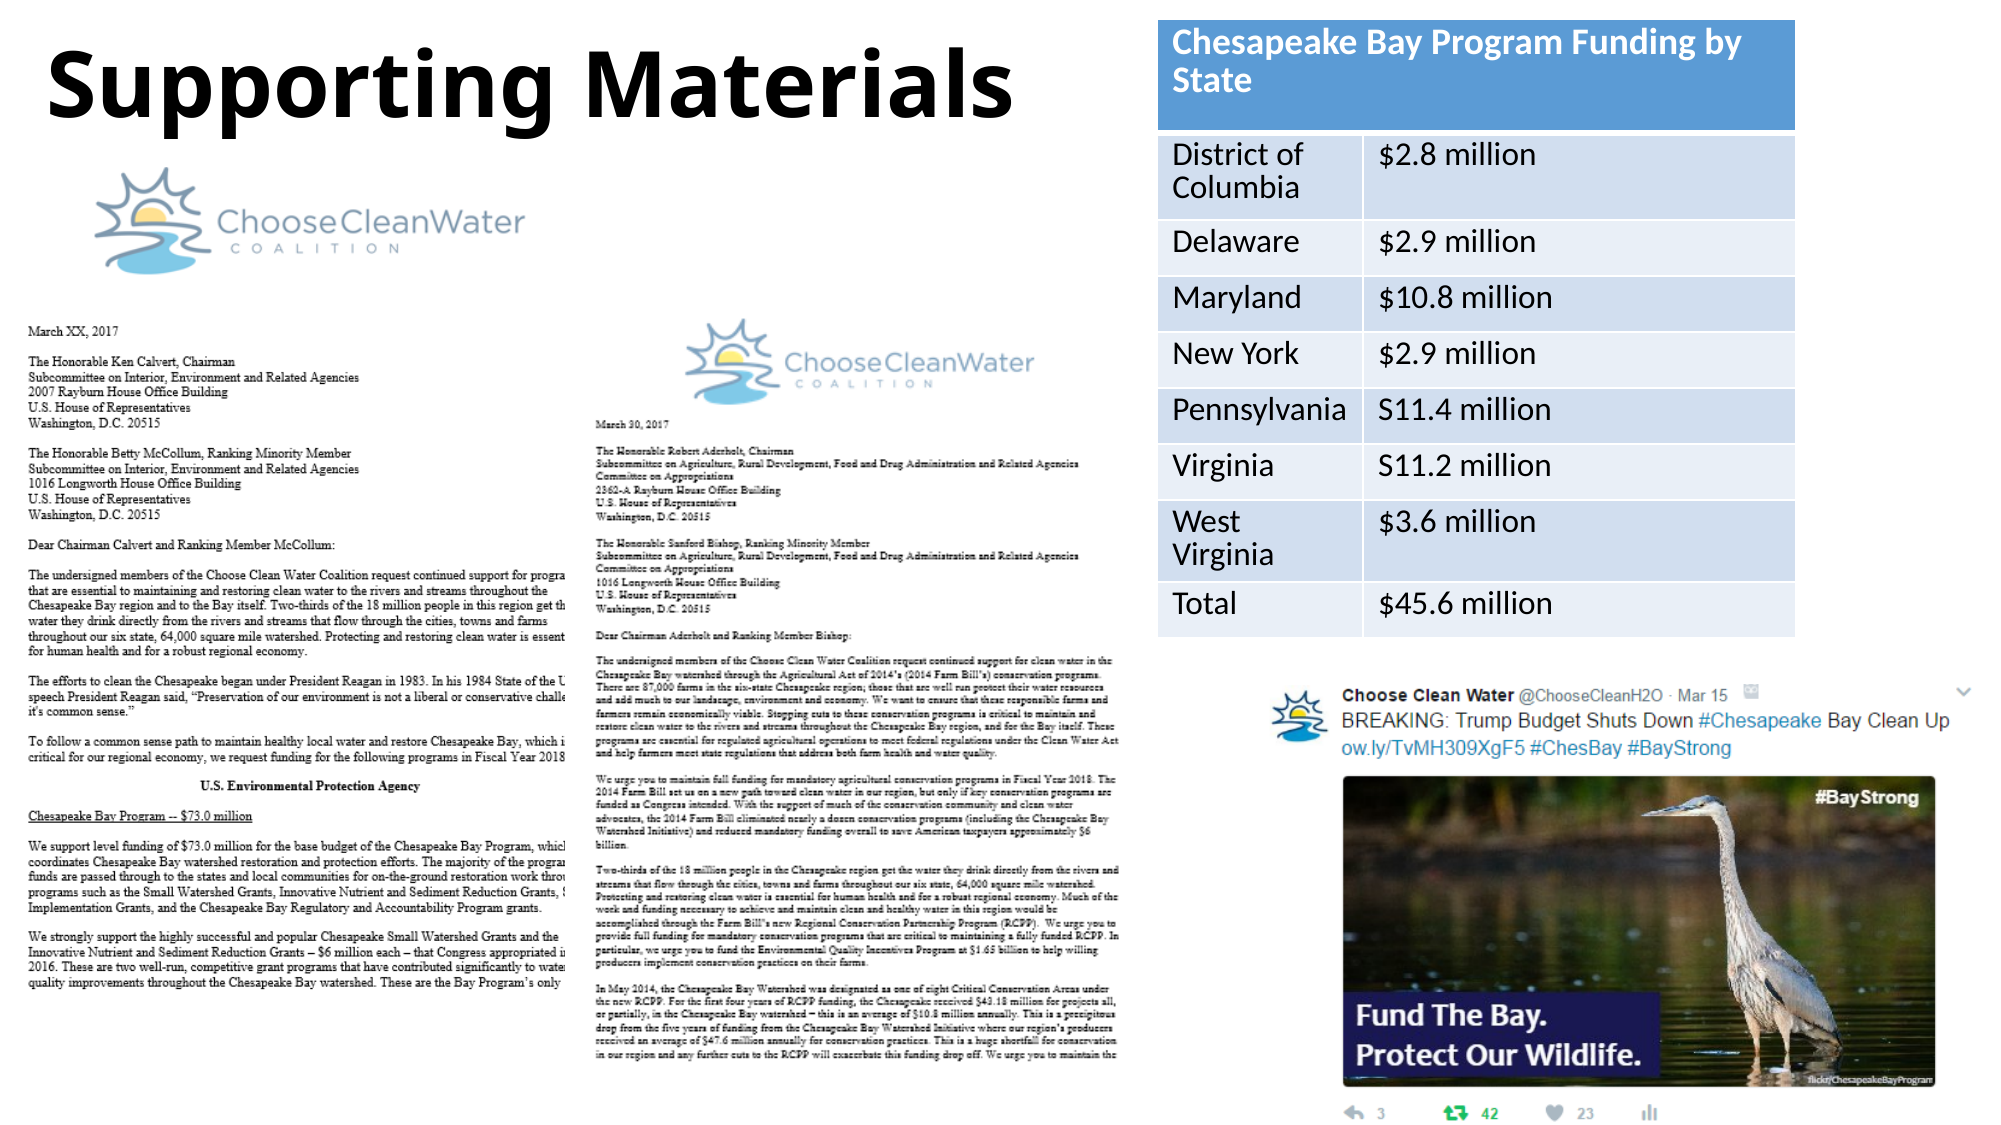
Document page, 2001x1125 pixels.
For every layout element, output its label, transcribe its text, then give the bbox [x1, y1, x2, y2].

table_cell $45.6 million [1364, 583, 1795, 637]
table_cell Maryland [1158, 277, 1362, 331]
table_cell District of Columbia [1158, 136, 1362, 219]
table_cell Virginia [1158, 445, 1362, 499]
table_cell Pennsylvania [1158, 389, 1362, 443]
table_cell S11.2 million [1364, 445, 1795, 499]
table_cell $2.9 million [1364, 221, 1795, 275]
table_cell Total [1158, 583, 1362, 637]
table_cell West Virginia [1158, 501, 1362, 581]
table_cell Delaware [1158, 221, 1362, 275]
table_cell $2.8 million [1364, 136, 1795, 219]
table_cell $3.6 million [1364, 501, 1795, 581]
table_cell New York [1158, 333, 1362, 387]
table_header Chesapeake Bay Program Funding by State [1158, 20, 1795, 130]
picture [1260, 684, 1975, 1125]
picture [0, 154, 1158, 1089]
table_cell $10.8 million [1364, 277, 1795, 331]
title Supporting Materials [31, 0, 1757, 198]
table_cell S11.4 million [1364, 389, 1795, 443]
table_cell $2.9 million [1364, 333, 1795, 387]
